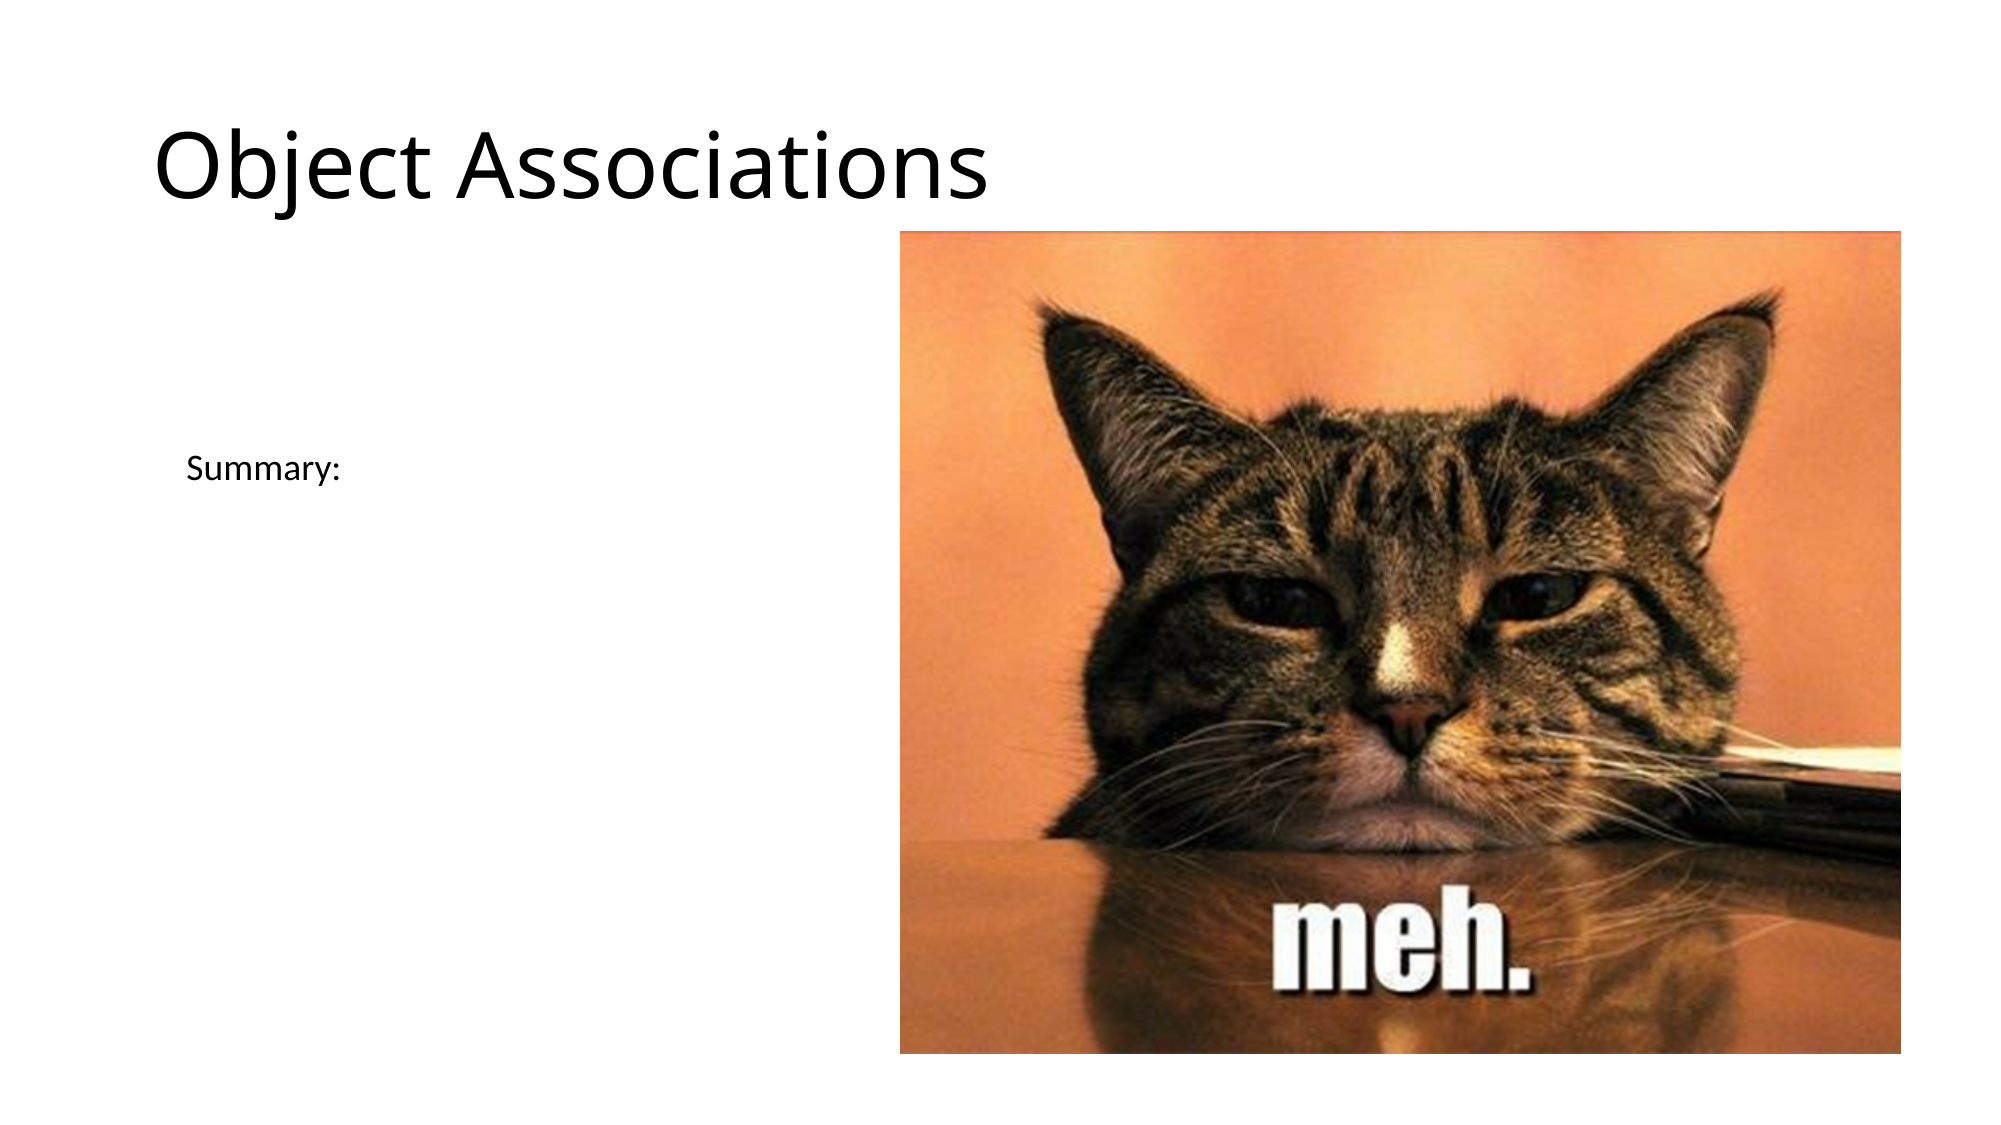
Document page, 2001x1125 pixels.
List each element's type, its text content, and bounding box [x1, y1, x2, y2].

text_box Summary: [171, 435, 357, 496]
picture [900, 231, 1901, 1054]
title Object Associations [137, 59, 1863, 278]
